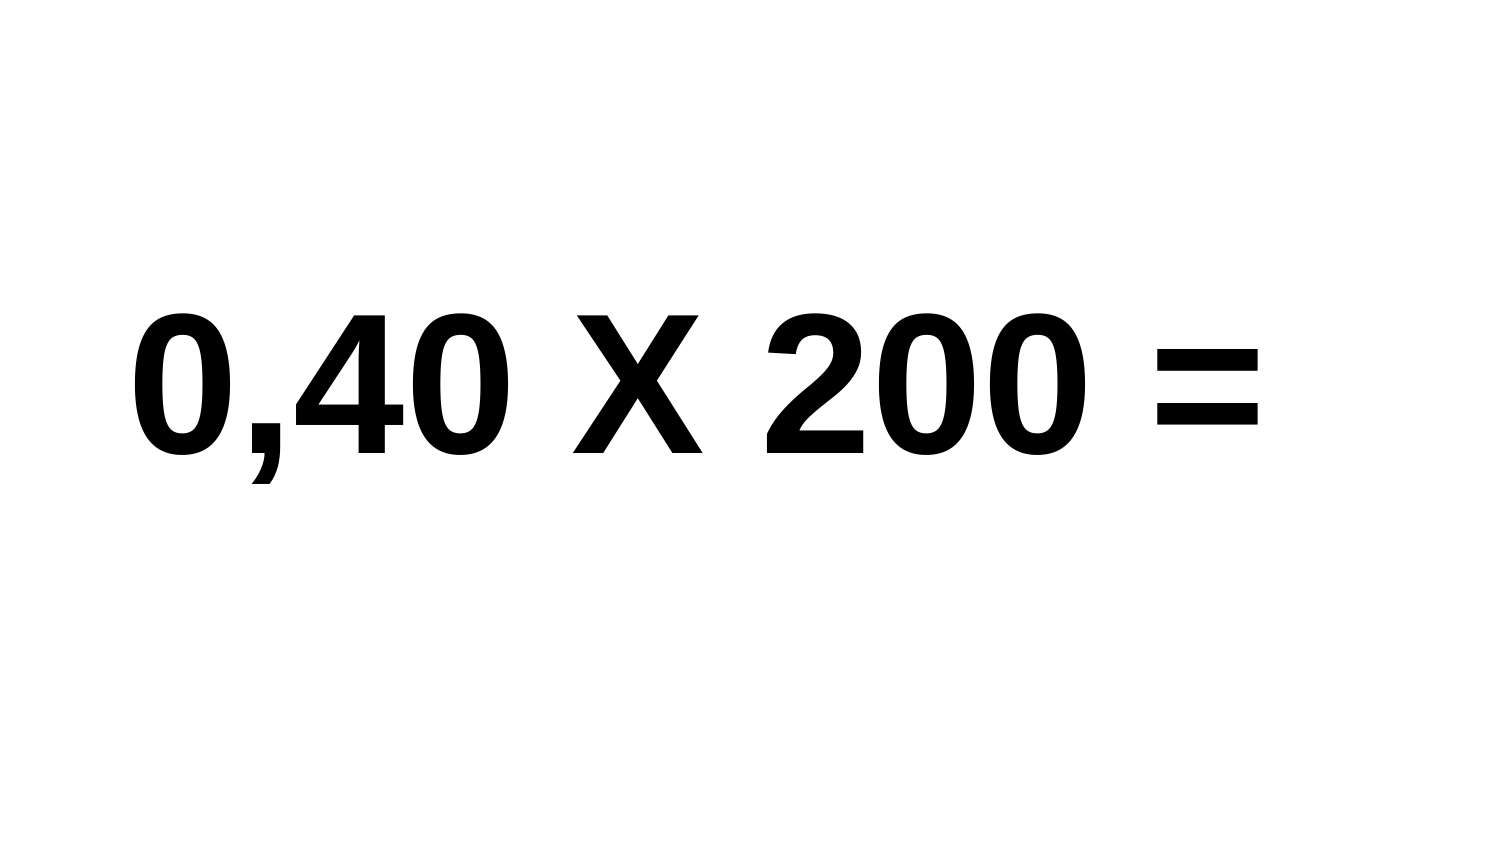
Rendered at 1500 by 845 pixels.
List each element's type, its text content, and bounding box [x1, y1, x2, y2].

text_box 0,40 X 200 = [112, 318, 1388, 509]
